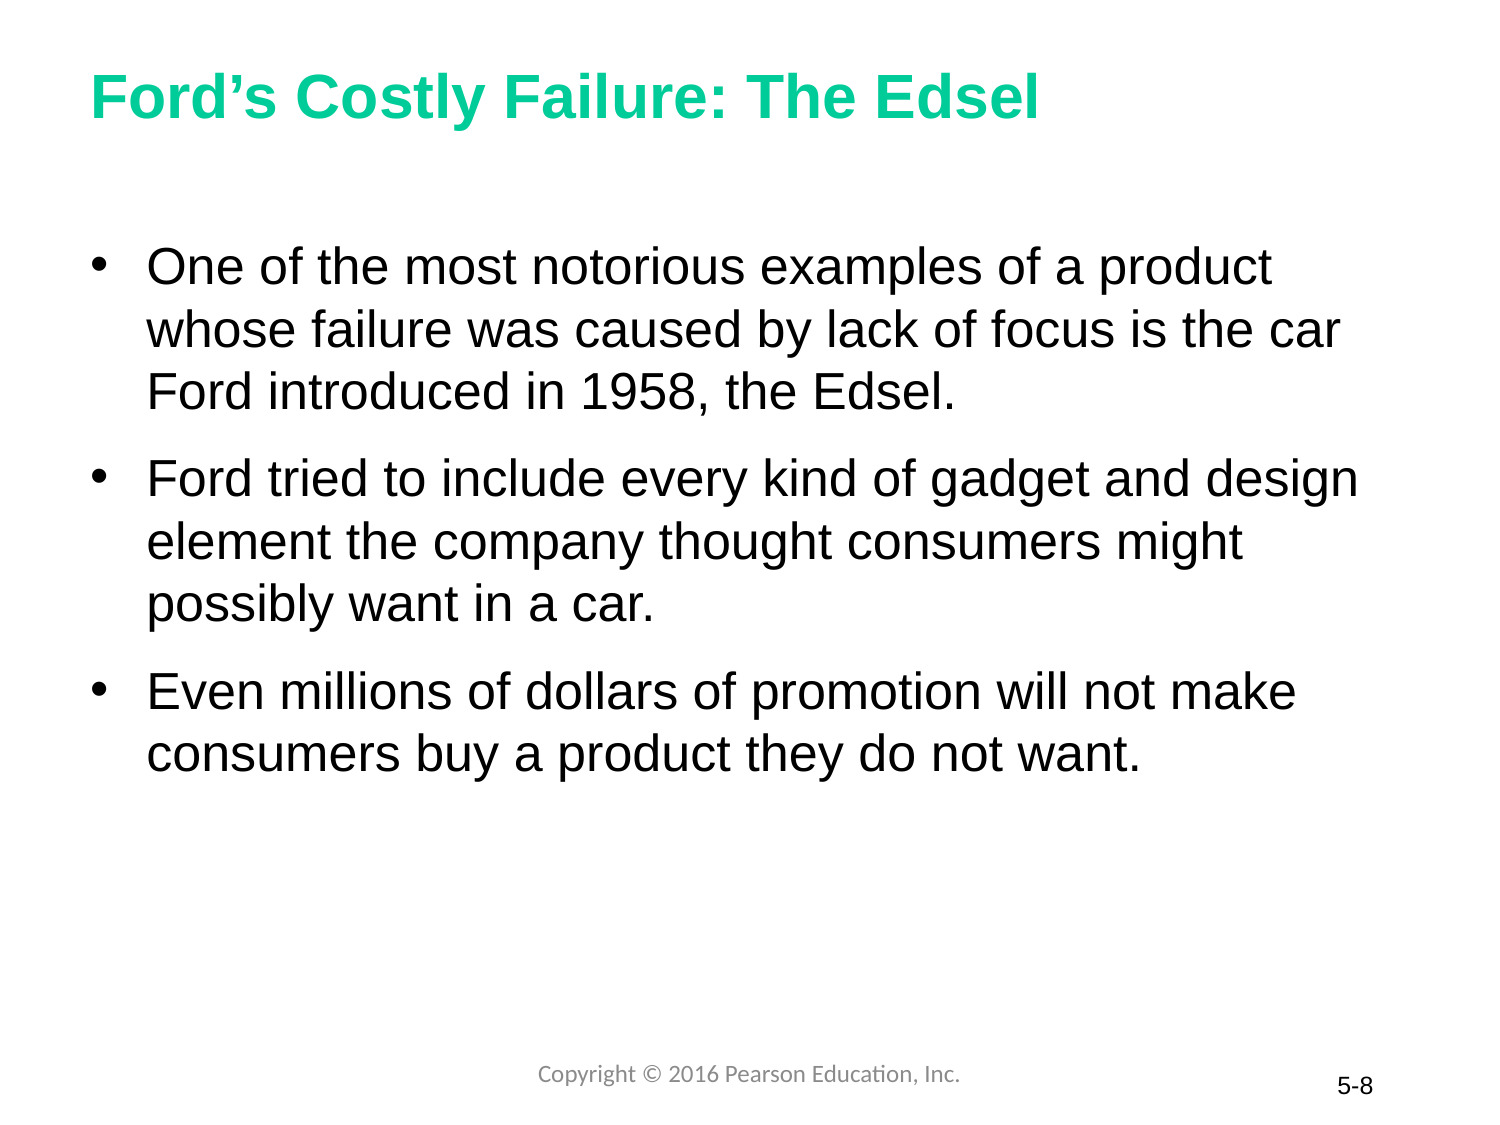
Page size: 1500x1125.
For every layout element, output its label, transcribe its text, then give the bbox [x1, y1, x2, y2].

list One of the most notorious examples of a product whose failure was caused by lack of focus is the car Ford introduced in 1958, the Edsel. Ford tried to include every kind of gadget and design element the company thought consumers might possibly want in a car. Even millions of dollars of promotion will not make consumers buy a product they do not want. [75, 224, 1425, 968]
title Ford’s Costly Failure: The Edsel [75, 0, 1425, 188]
footer Copyright © 2016 Pearson Education, Inc. [512, 1042, 988, 1103]
